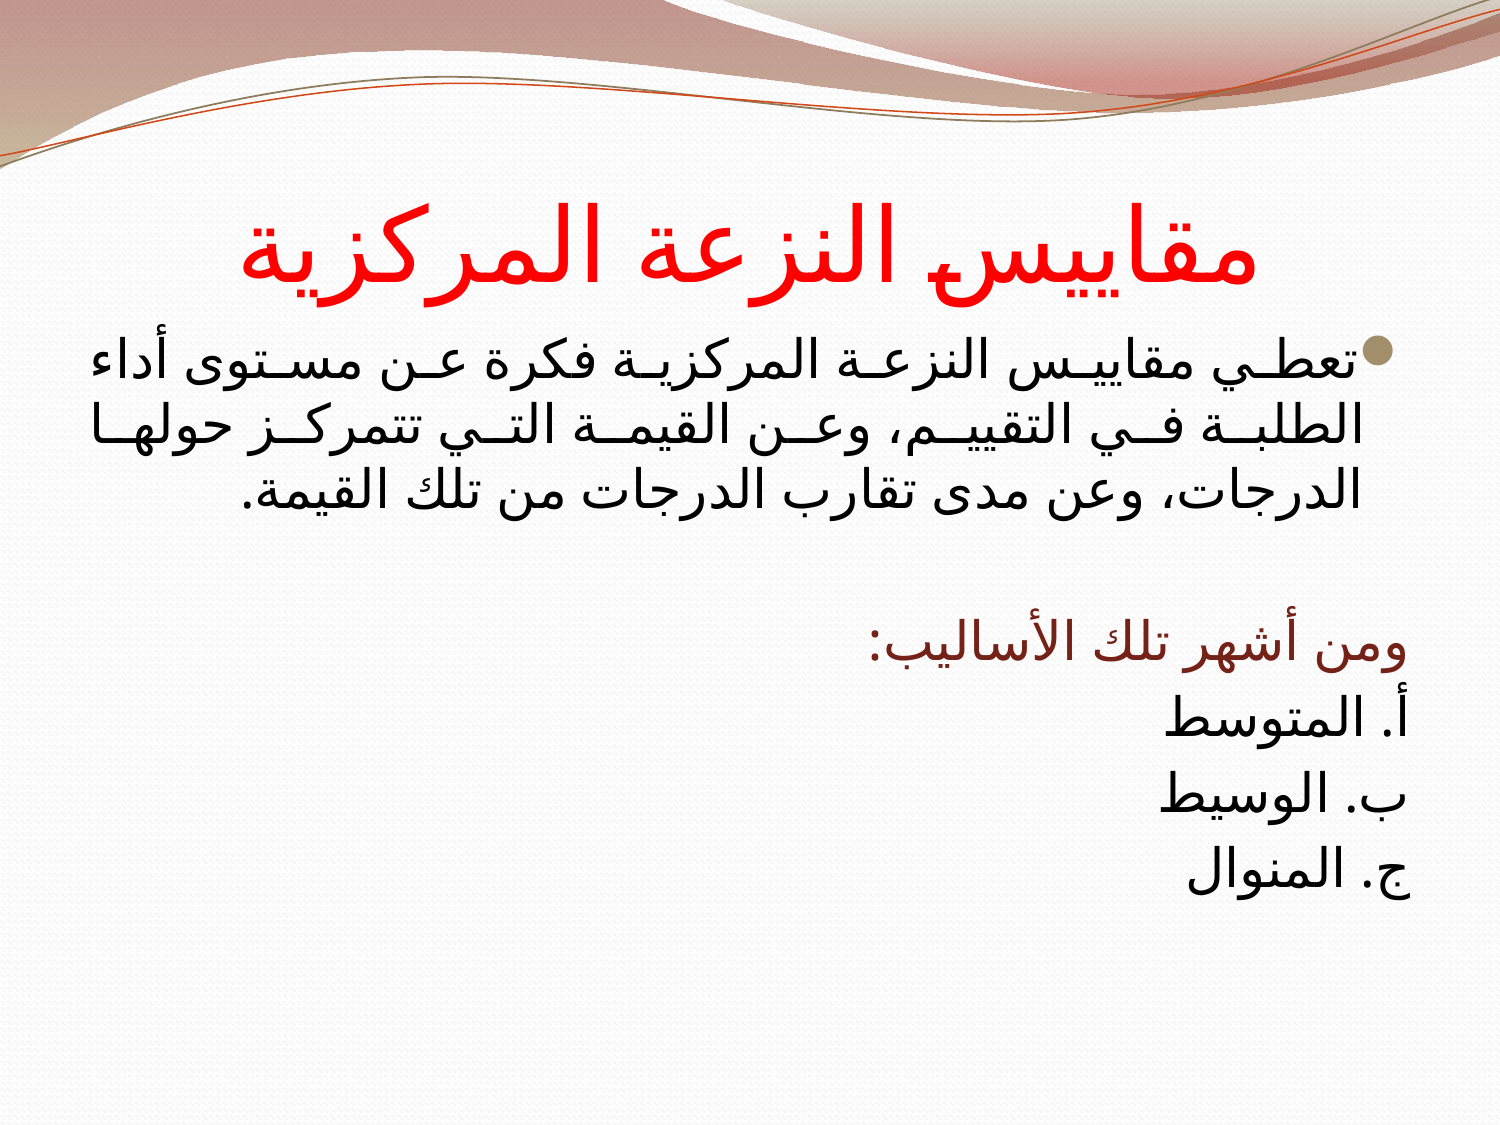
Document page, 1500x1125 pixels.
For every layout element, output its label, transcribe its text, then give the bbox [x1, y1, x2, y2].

title مقاييس النزعة المركزية [75, 115, 1425, 303]
list تعطي مقاييس النزعة المركزية فكرة عن مستوى أداء الطلبة في التقييم، وعن القيمة التي تتمركز حولها الدرجات، وعن مدى تقارب الدرجات من تلك القيمة. ومن أشهر تلك الأساليب: أ. المتوسط ب. الوسيط ج. المنوال [75, 317, 1425, 1038]
